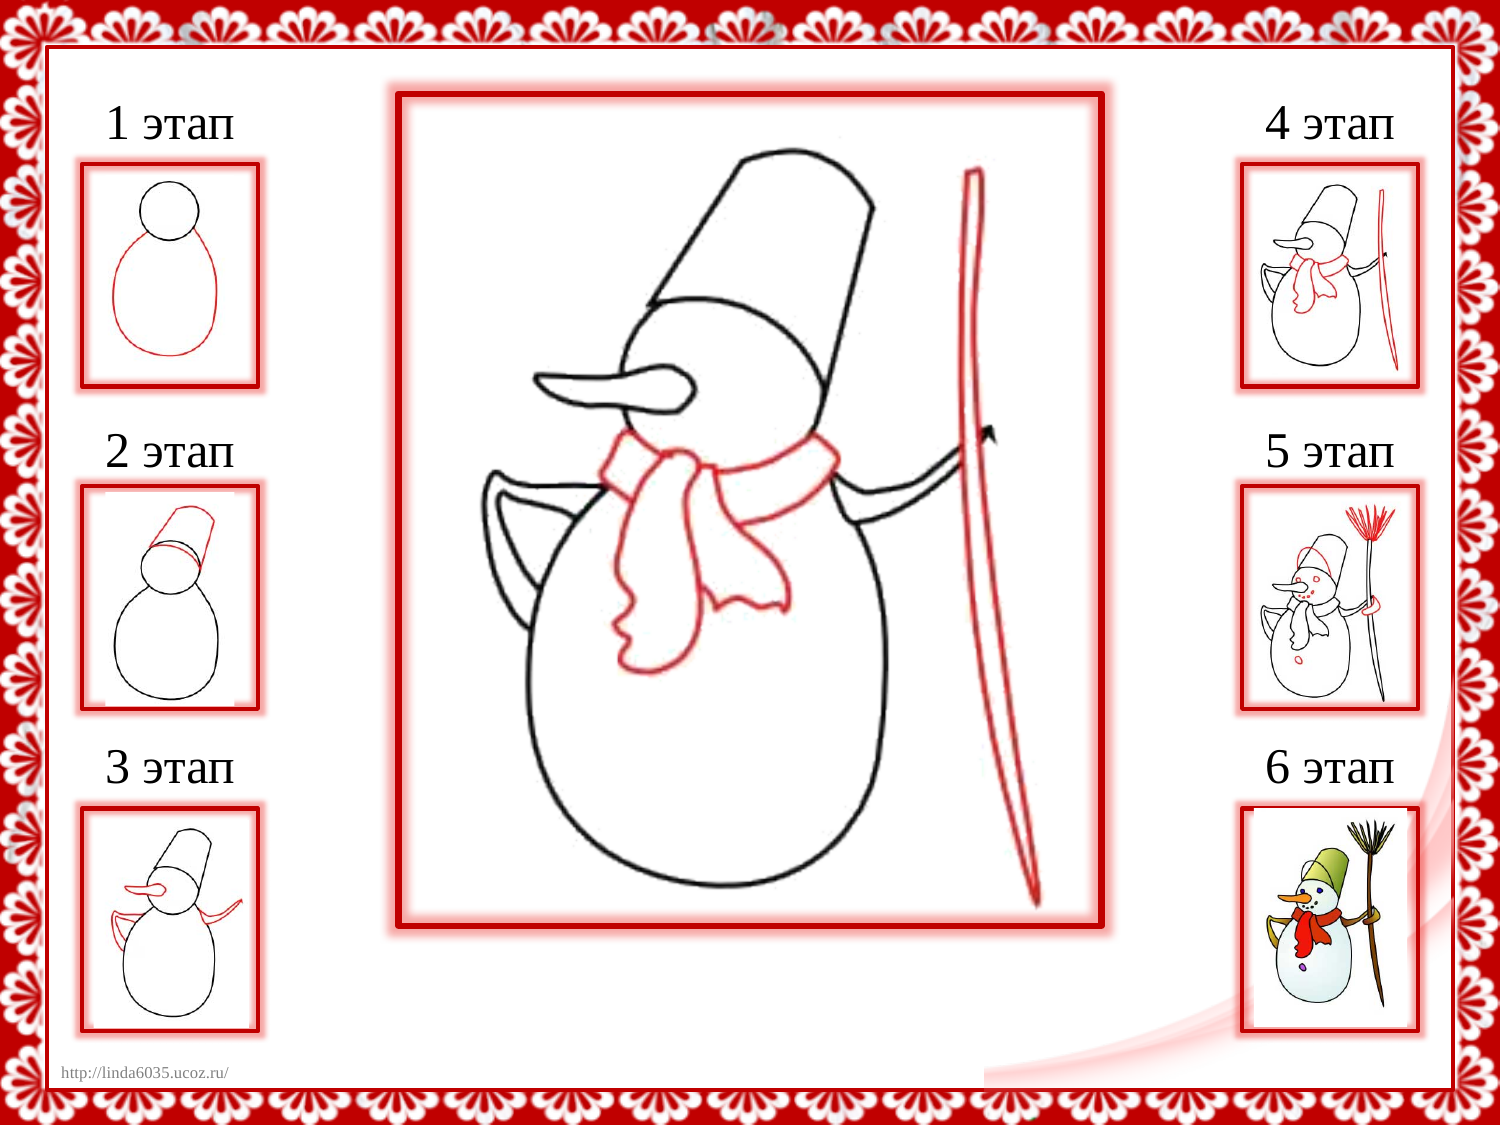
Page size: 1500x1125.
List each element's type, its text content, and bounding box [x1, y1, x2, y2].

text_box 3 этап [82, 726, 258, 802]
picture [105, 491, 235, 706]
picture [0, 0, 1500, 1125]
text_box [80, 806, 260, 1033]
text_box 1 этап [82, 81, 258, 157]
picture [93, 820, 250, 1028]
picture [1253, 175, 1404, 376]
text_box 4 этап [1242, 81, 1418, 157]
picture [1241, 491, 1413, 704]
text_box [80, 484, 260, 711]
text_box [80, 162, 260, 389]
text_box [1240, 806, 1254, 1033]
text_box [1240, 484, 1420, 711]
text_box 6 этап [1242, 726, 1418, 802]
picture [105, 175, 235, 376]
picture [1253, 808, 1408, 1027]
picture [456, 112, 1067, 926]
text_box [396, 92, 1104, 928]
text_box [1406, 806, 1420, 1033]
text_box [1240, 162, 1420, 389]
text_box 5 этап [1242, 410, 1418, 485]
text_box 2 этап [82, 410, 258, 485]
